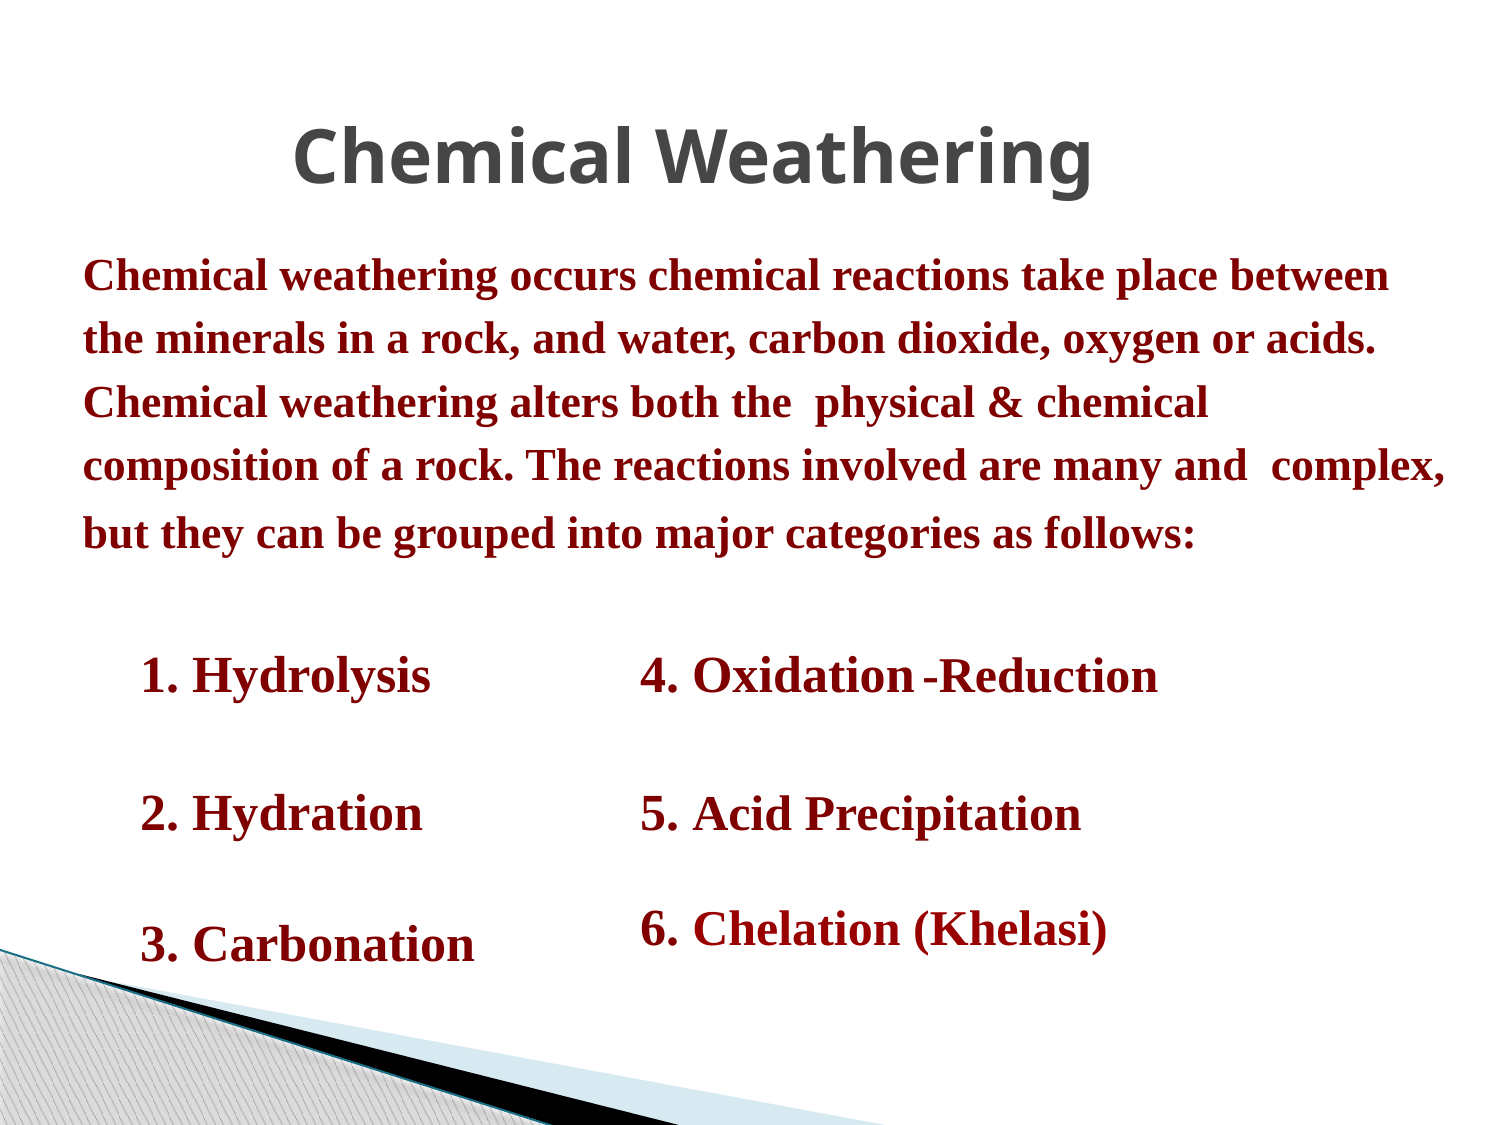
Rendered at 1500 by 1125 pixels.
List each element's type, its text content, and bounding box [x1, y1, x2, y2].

table_cell 2. Hydration [125, 750, 625, 875]
table_cell 6. Chelation (Khelasi) [625, 875, 1362, 1012]
list Chemical weathering occurs chemical reactions take place between the minerals in a rock, and water, carbon dioxide, oxygen or acids. Chemical weathering alters both the physical & chemical composition of a rock. The reactions involved are many and complex, but they can be grouped into major categories as follows: [50, 237, 1500, 600]
title Chemical Weathering [275, 99, 1113, 208]
table_cell 3. Carbonation [125, 875, 625, 1012]
table_header 4. Oxidation -Reduction [625, 600, 1362, 750]
table_header 1. Hydrolysis [125, 600, 625, 750]
table_cell 5. Acid Precipitation [625, 750, 1362, 875]
